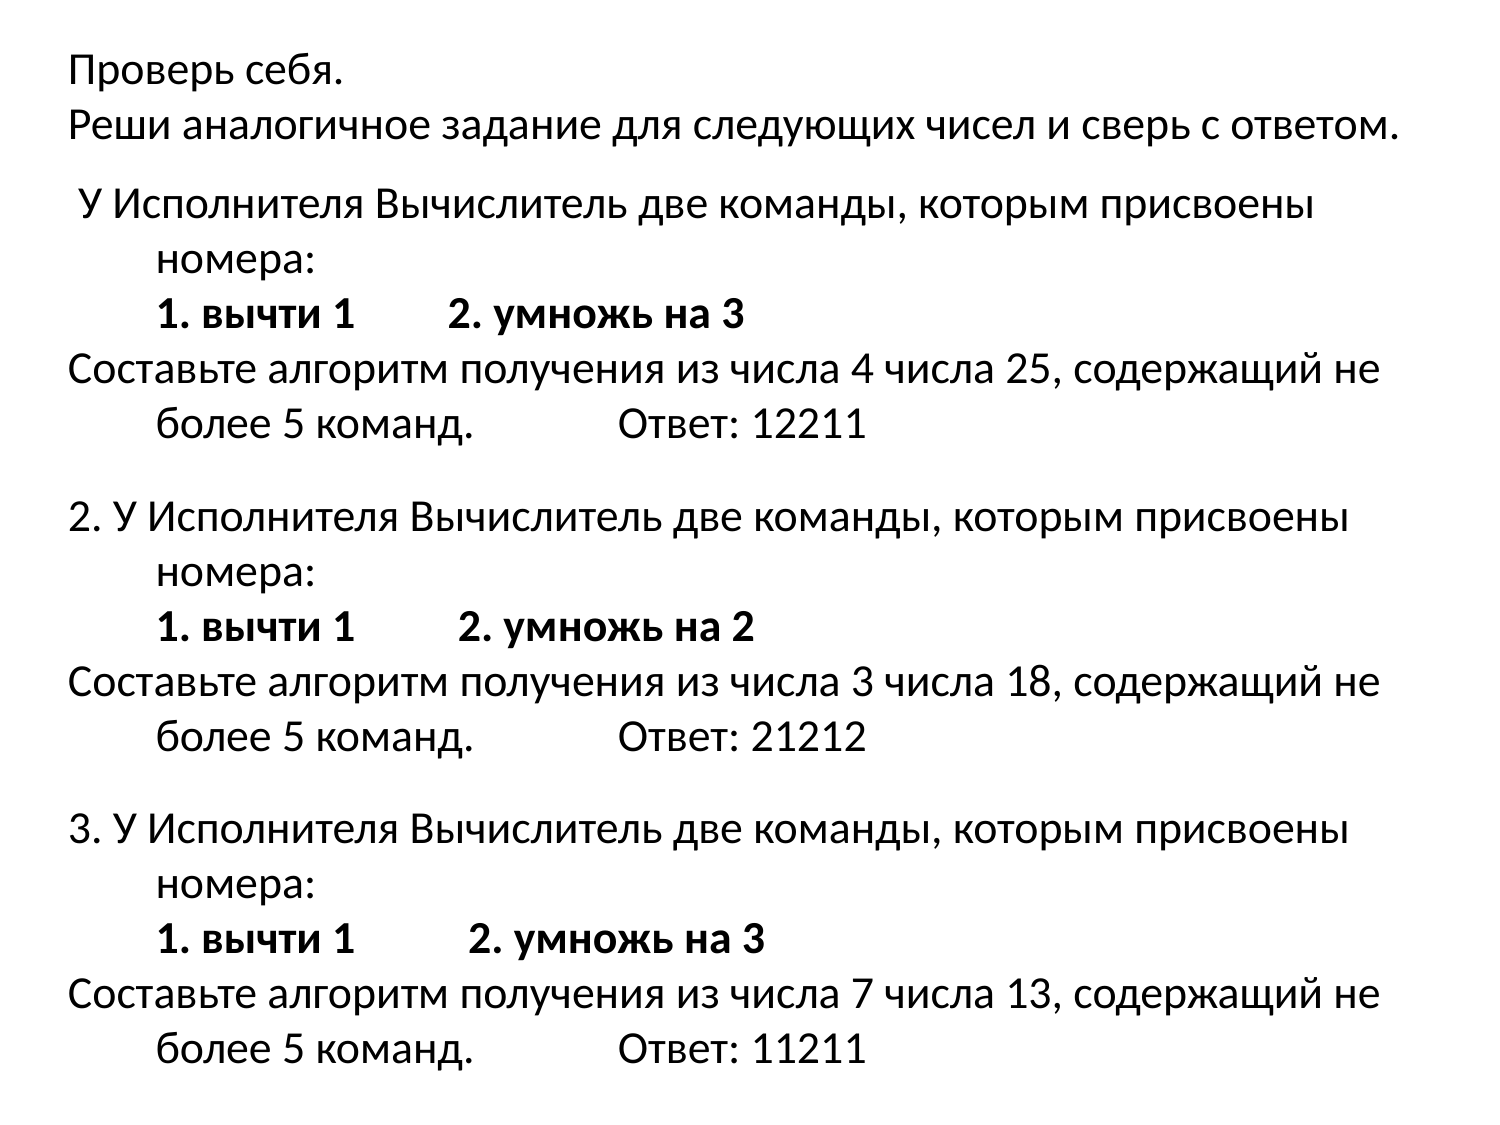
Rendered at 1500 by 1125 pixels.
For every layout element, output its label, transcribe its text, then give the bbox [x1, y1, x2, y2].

text_box Проверь себя. Реши аналогичное задание для следующих чисел и сверь с ответом. У Исполнителя Вычислитель две команды, которым присвоены номера: 1. вычти 1 2. умножь на 3 Составьте алгоритм получения из числа 4 числа 25, содержащий не более 5 команд. Ответ: 12211 2. У Исполнителя Вычислитель две команды, которым присвоены номера: 1. вычти 1 2. умножь на 2 Составьте алгоритм получения из числа 3 числа 18, содержащий не более 5 команд. Ответ: 21212 3. У Исполнителя Вычислитель две команды, которым присвоены номера: 1. вычти 1 2. умножь на 3 Составьте алгоритм получения из числа 7 числа 13, содержащий не более 5 команд. Ответ: 11211 [53, 30, 1500, 1081]
